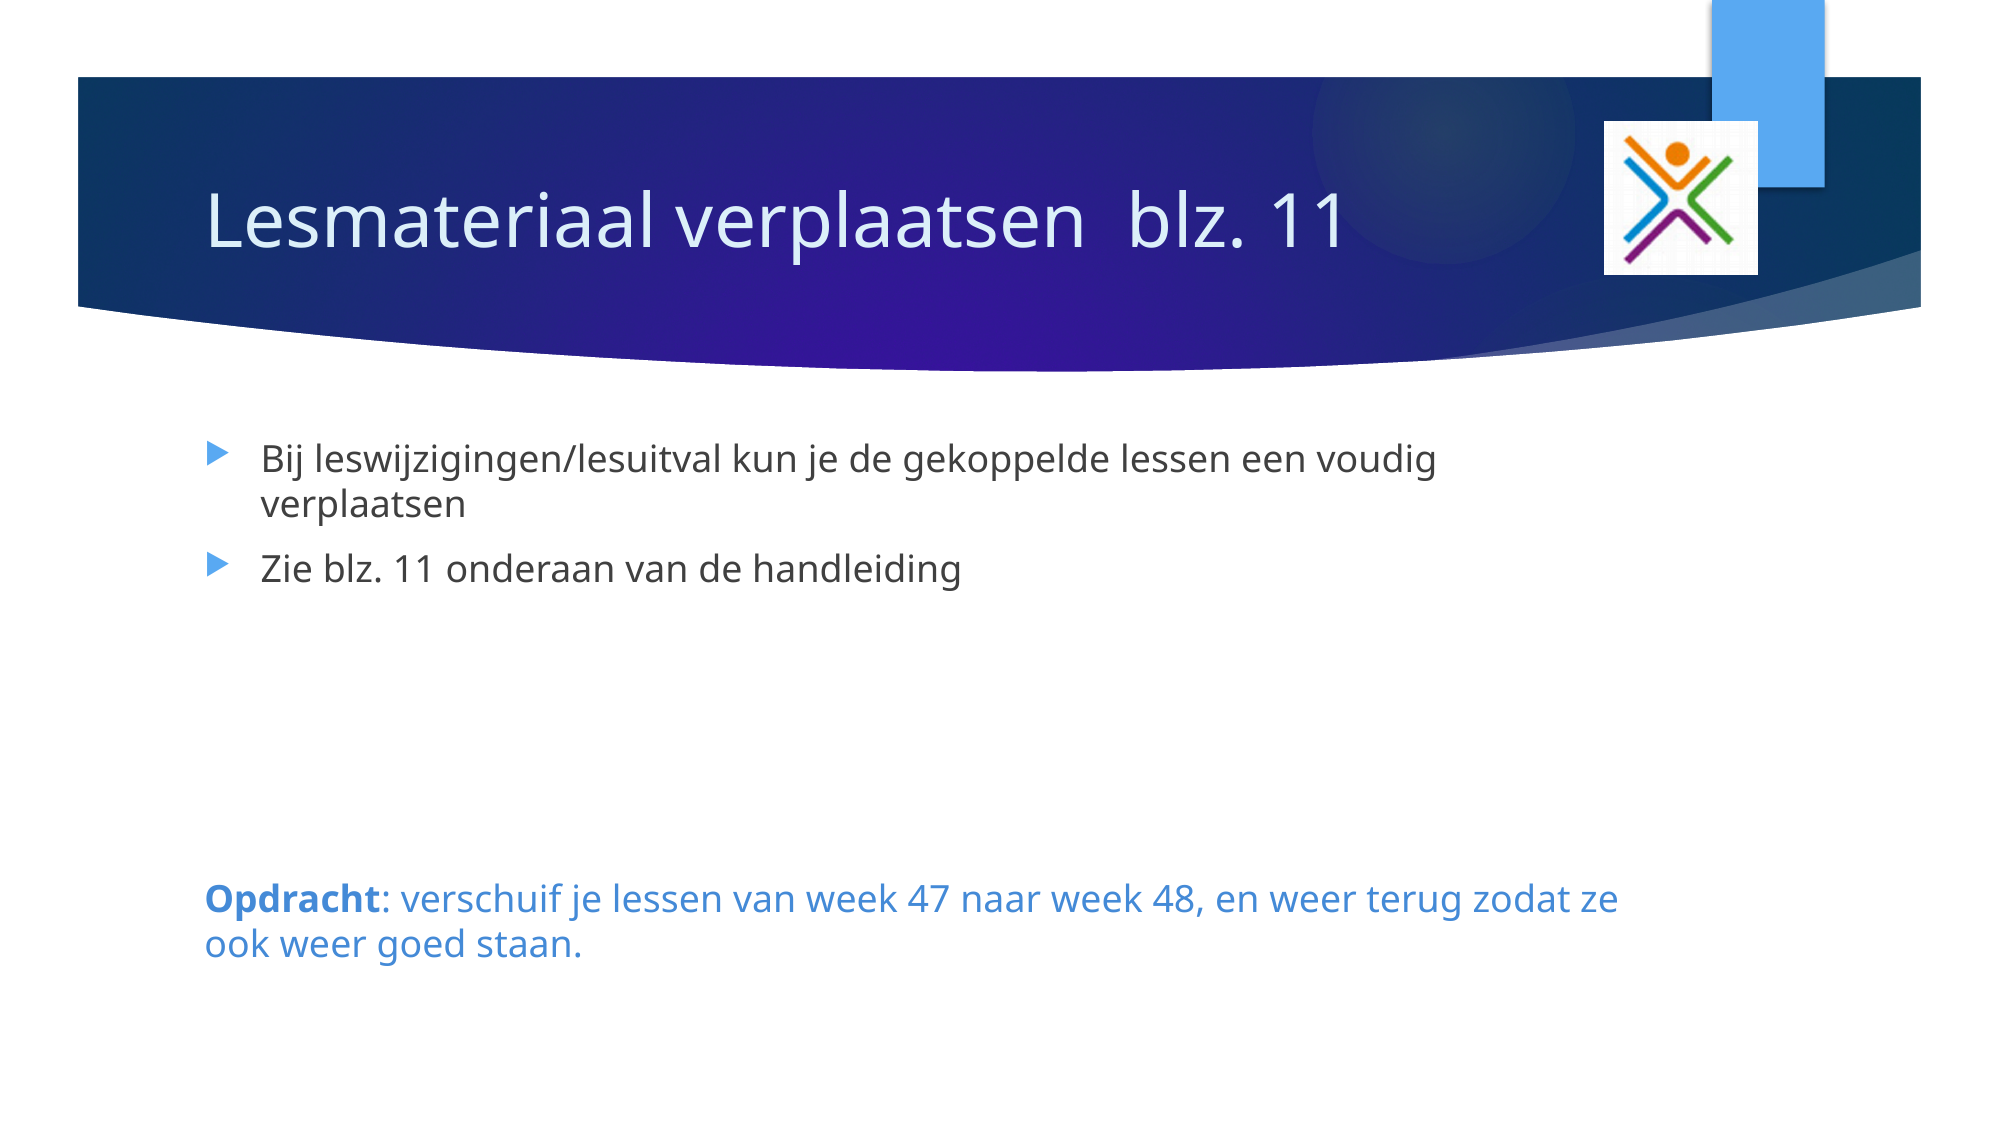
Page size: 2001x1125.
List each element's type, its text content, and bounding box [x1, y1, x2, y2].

title Lesmateriaal verplaatsen blz. 11 [189, 159, 1598, 276]
list Bij leswijzigingen/lesuitval kun je de gekoppelde lessen een voudig verplaatsen Zie blz. 11 onderaan van de handleiding Opdracht: verschuif je lessen van week 47 naar week 48, en weer terug zodat ze ook weer goed staan. [189, 427, 1638, 988]
picture [1604, 121, 1759, 276]
